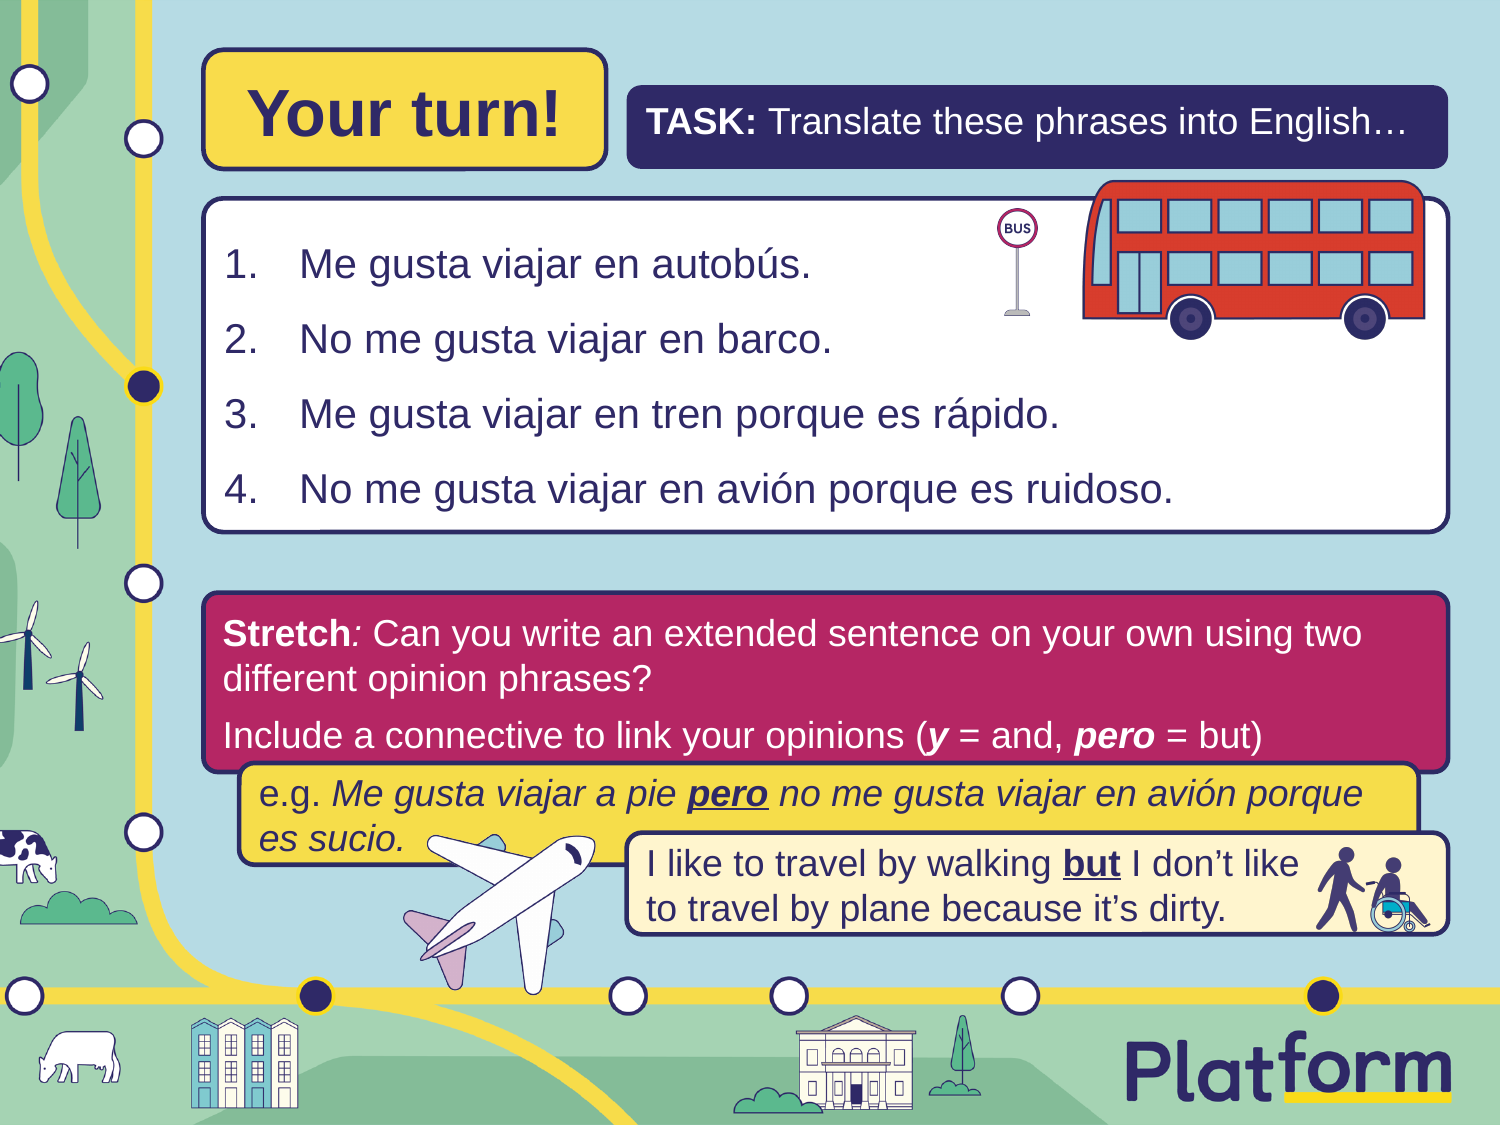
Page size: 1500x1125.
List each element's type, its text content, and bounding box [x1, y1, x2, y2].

text_box Me gusta viajar en autobús. No me gusta viajar en barco. Me gusta viajar en tren porque es rápido. No me gusta viajar en avión porque es ruidoso. [203, 198, 1449, 533]
picture [0, 0, 1500, 1125]
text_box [203, 592, 1449, 1005]
text_box Your turn! [203, 49, 607, 169]
text_box TASK: Translate these phrases into English… [626, 85, 1449, 169]
